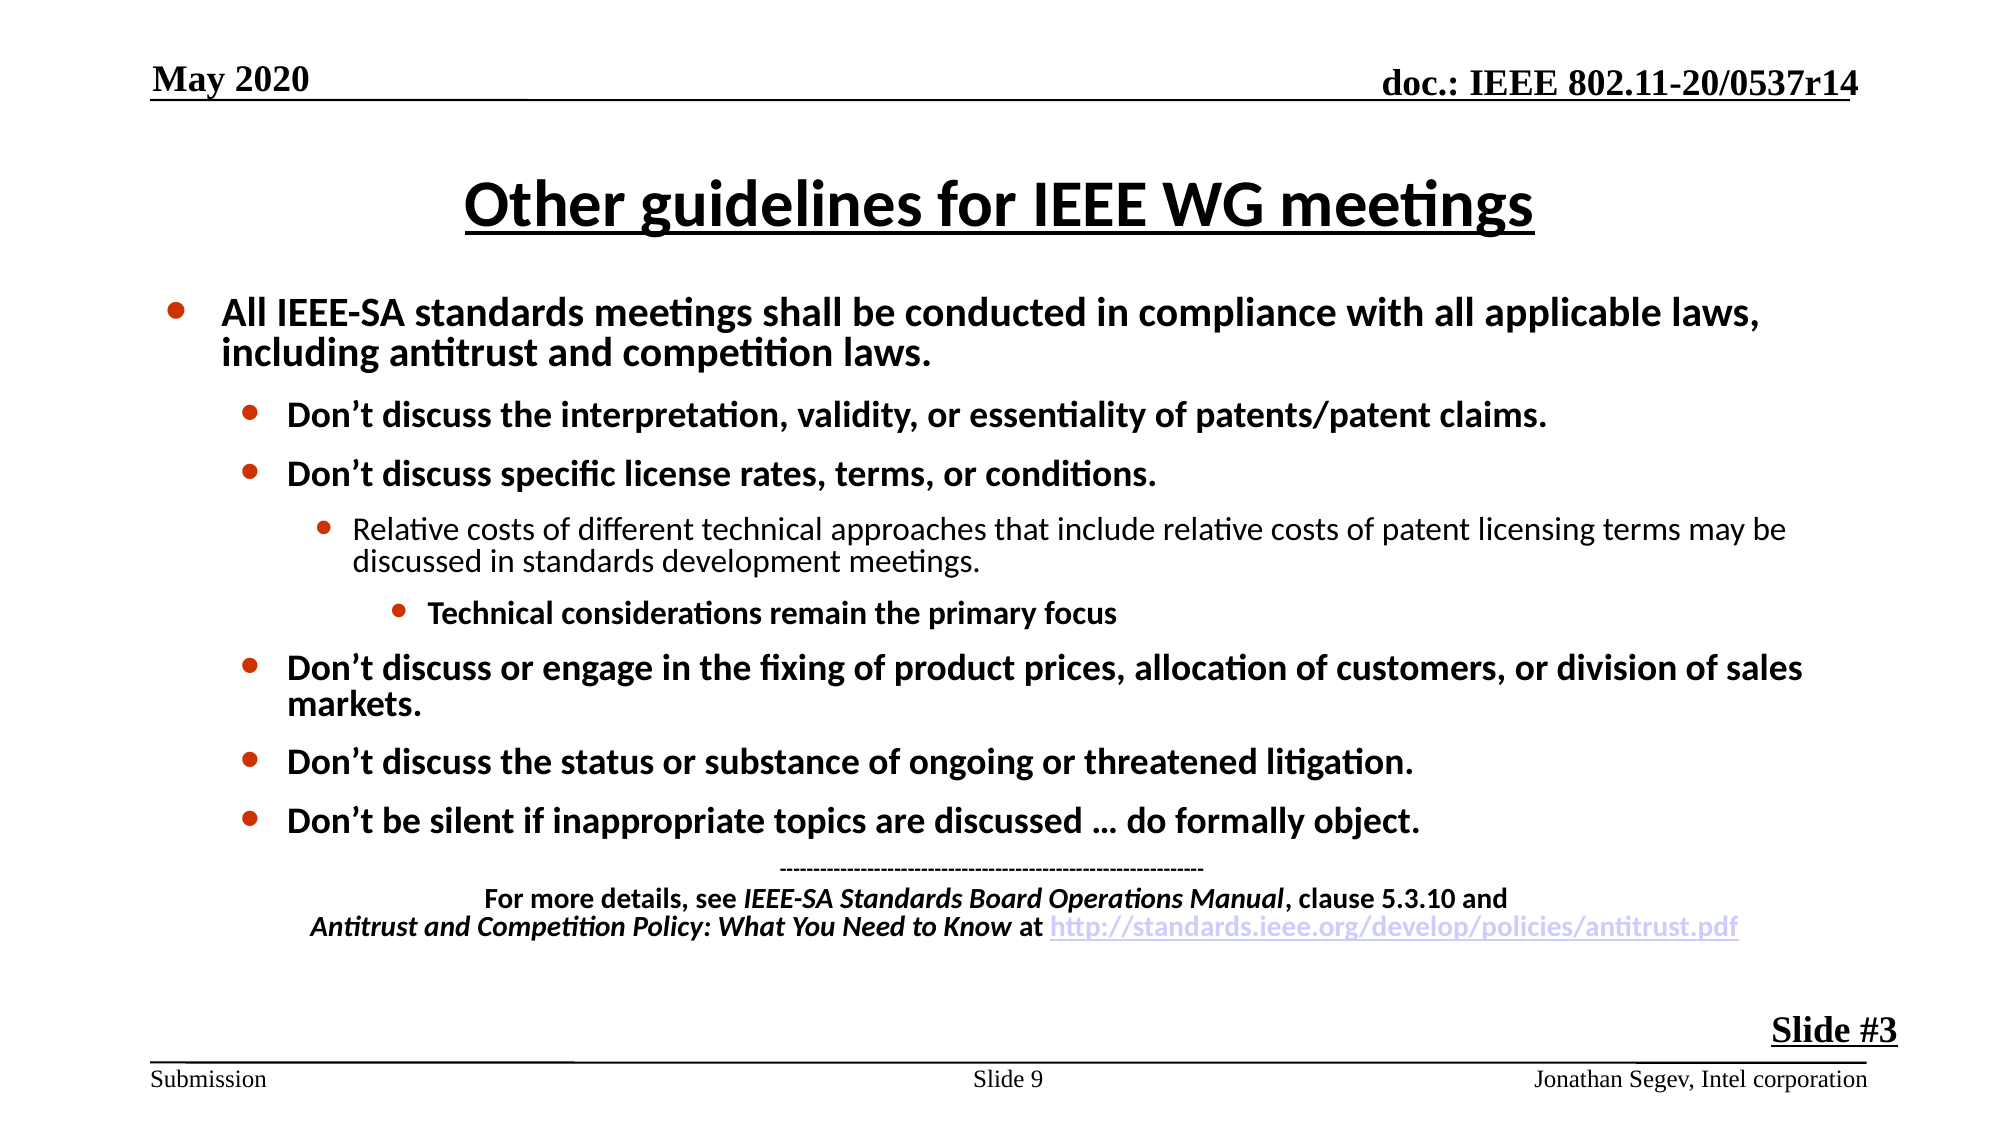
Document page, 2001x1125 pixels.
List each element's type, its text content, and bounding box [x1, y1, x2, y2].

list All IEEE-SA standards meetings shall be conducted in compliance with all applicable laws, including antitrust and competition laws. Don’t discuss the interpretation, validity, or essentiality of patents/patent claims. Don’t discuss specific license rates, terms, or conditions. Relative costs of different technical approaches that include relative costs of patent licensing terms may be discussed in standards development meetings. Technical considerations remain the primary focus Don’t discuss or engage in the fixing of product prices, allocation of customers, or division of sales markets. Don’t discuss the status or substance of ongoing or threatened litigation. Don’t be silent if inappropriate topics are discussed … do formally object. --------------------------------------------------------------- For more details, see IEEE-SA Standards Board Operations Manual, clause 5.3.10 and Antitrust and Competition Policy: What You Need to Know at http://standards.ieee.org/develop/policies/antitrust.pdf [149, 286, 1850, 1000]
slide_number Slide 9 [950, 1061, 1067, 1123]
title Other guidelines for IEEE WG meetings [149, 112, 1850, 286]
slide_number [152, 54, 563, 100]
text_box Slide #3 [1756, 997, 1913, 1058]
footer Jonathan Segev, Intel corporation [1171, 1061, 1869, 1093]
